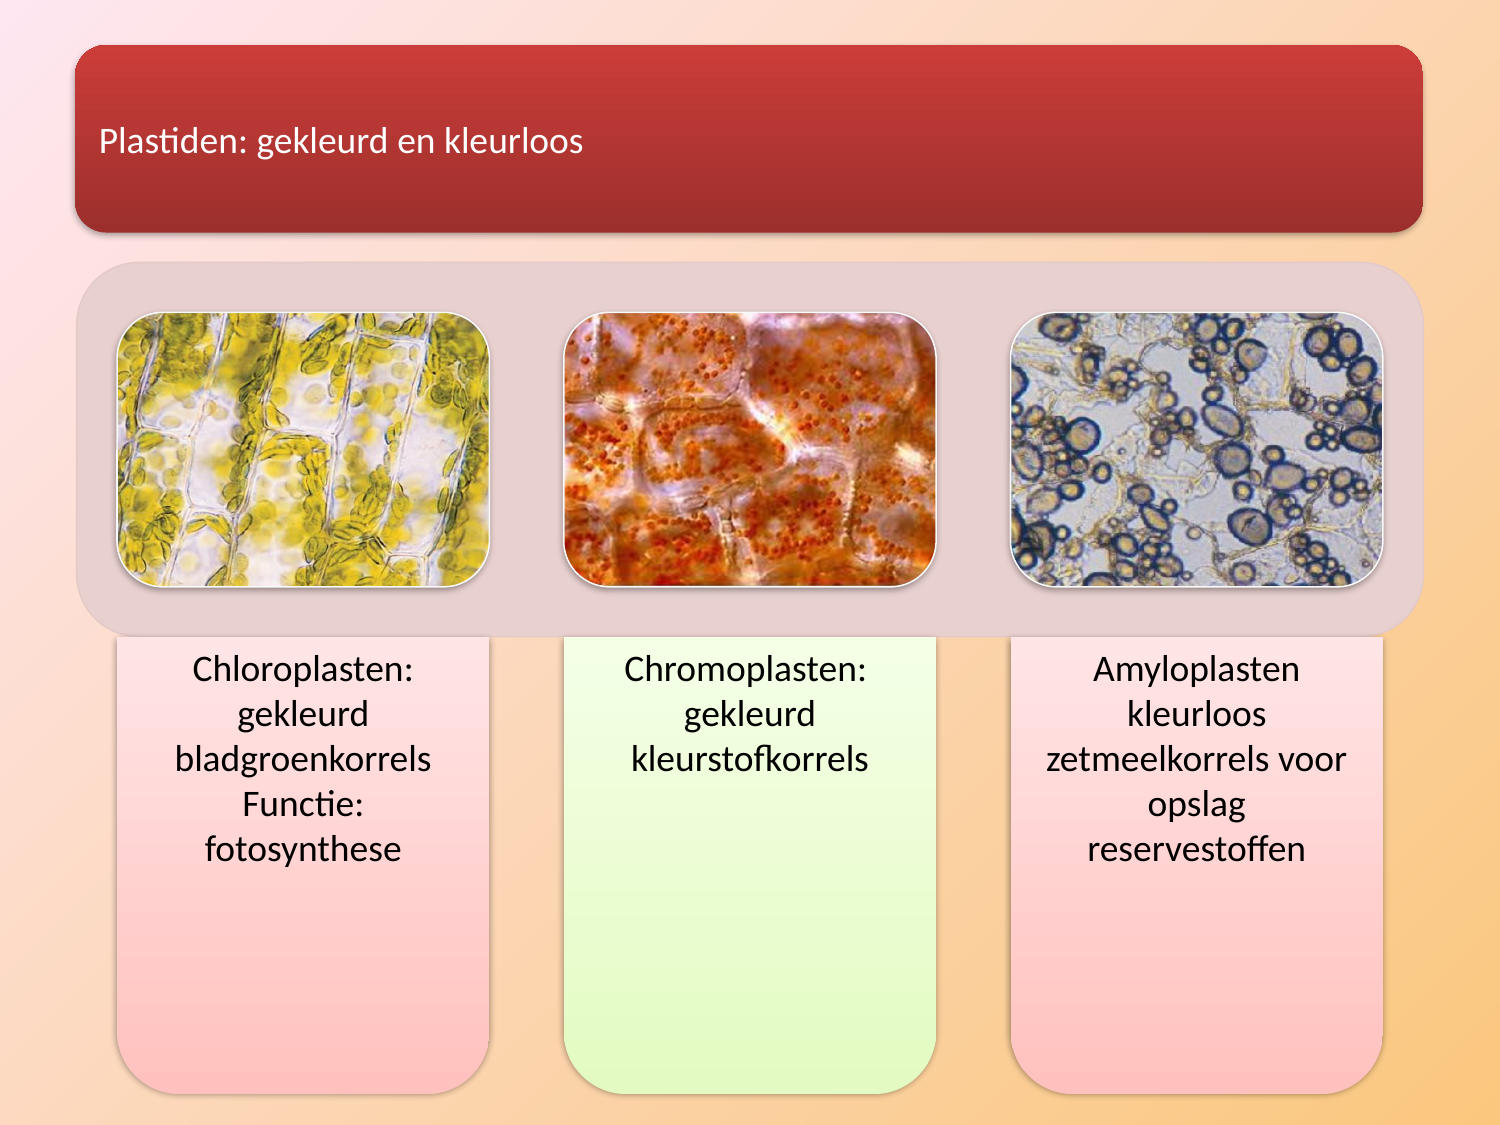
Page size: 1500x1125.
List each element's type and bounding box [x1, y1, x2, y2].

text_box [74, 44, 1424, 233]
list [76, 262, 1424, 1095]
